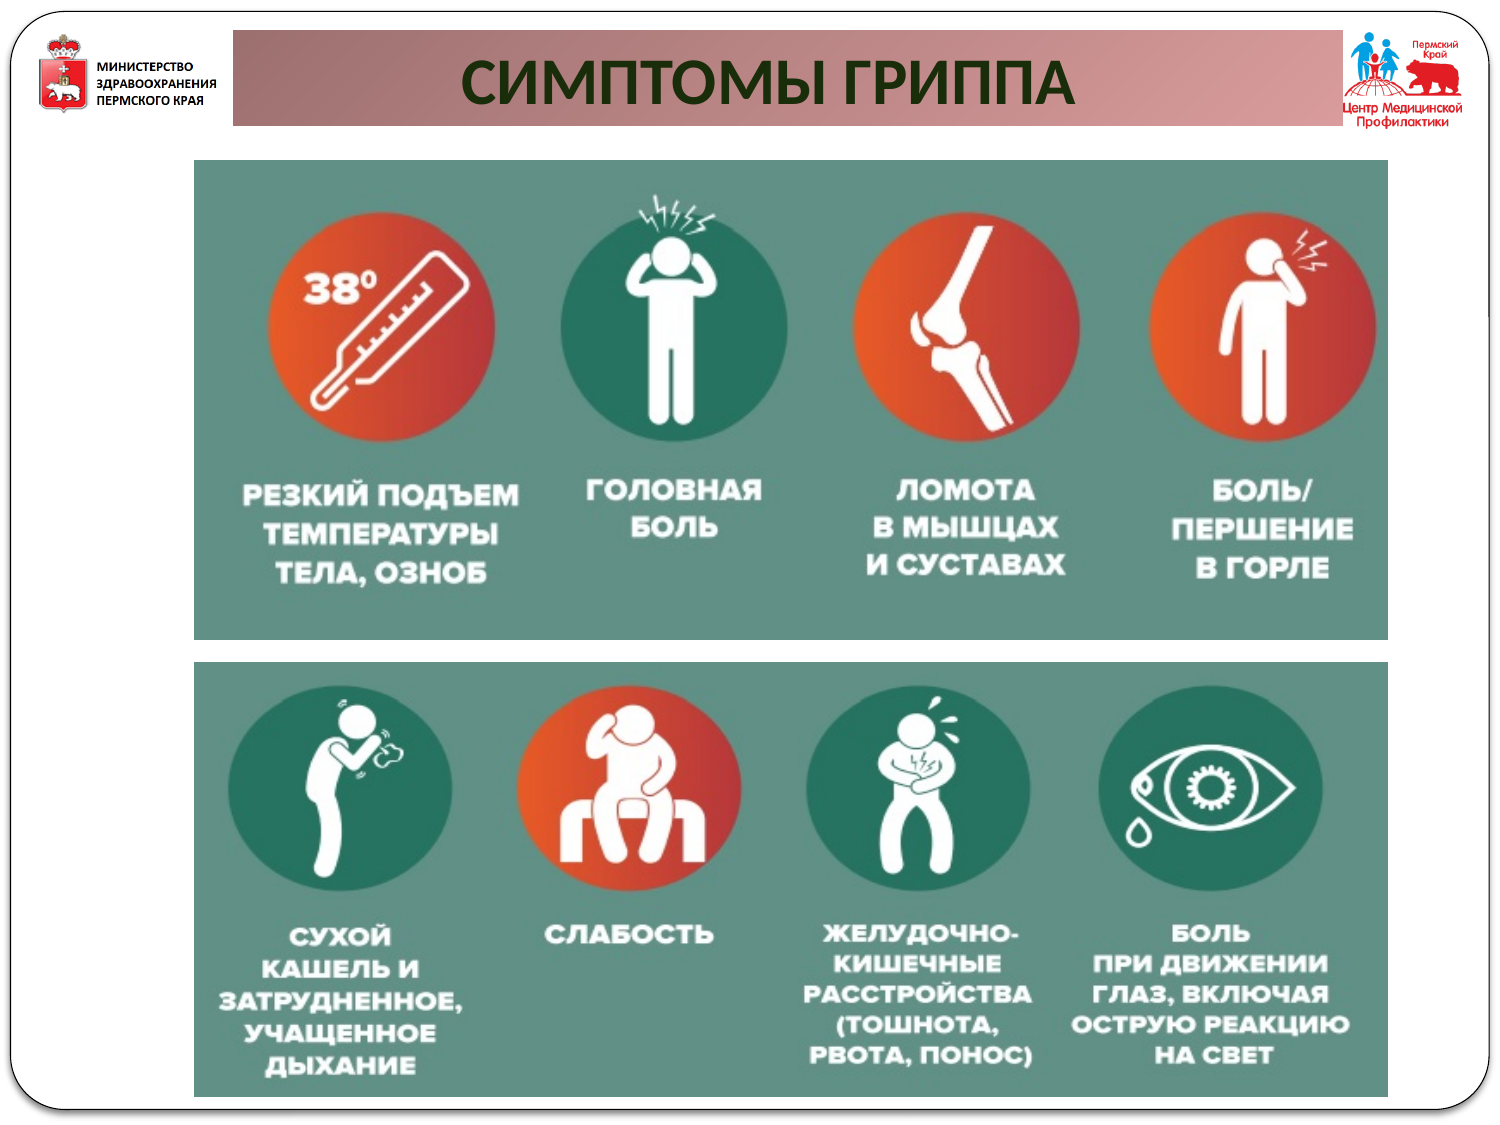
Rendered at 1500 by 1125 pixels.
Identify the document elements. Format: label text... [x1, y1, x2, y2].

picture [29, 30, 234, 127]
text_box СИМПТОМЫ ГРИППА [234, 30, 1343, 126]
picture [194, 160, 1389, 640]
picture [194, 661, 1389, 1097]
picture [1342, 32, 1463, 129]
